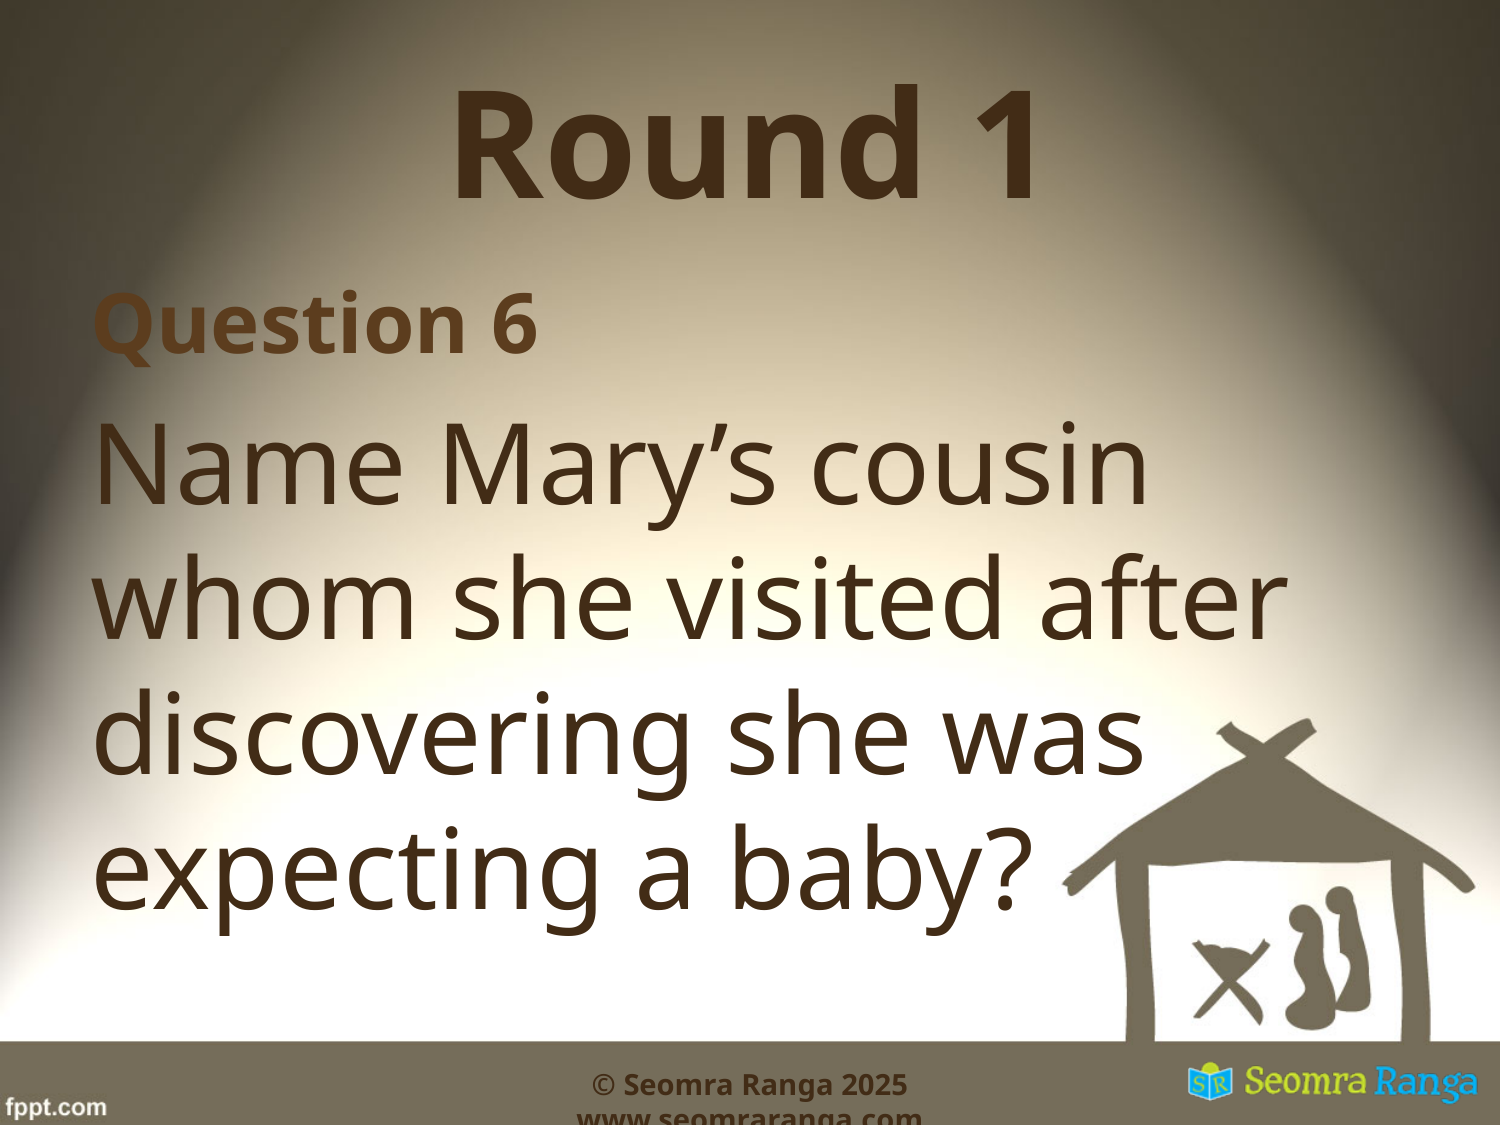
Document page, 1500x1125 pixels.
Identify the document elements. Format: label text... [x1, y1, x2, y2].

text_box © Seomra Ranga 2025 www.seomraranga.com [401, 1058, 1099, 1125]
list Question 6 Name Mary’s cousin whom she visited after discovering she was expecting a baby? [75, 262, 1425, 1005]
picture [0, 0, 1500, 1125]
title Round 1 [75, 45, 1425, 233]
